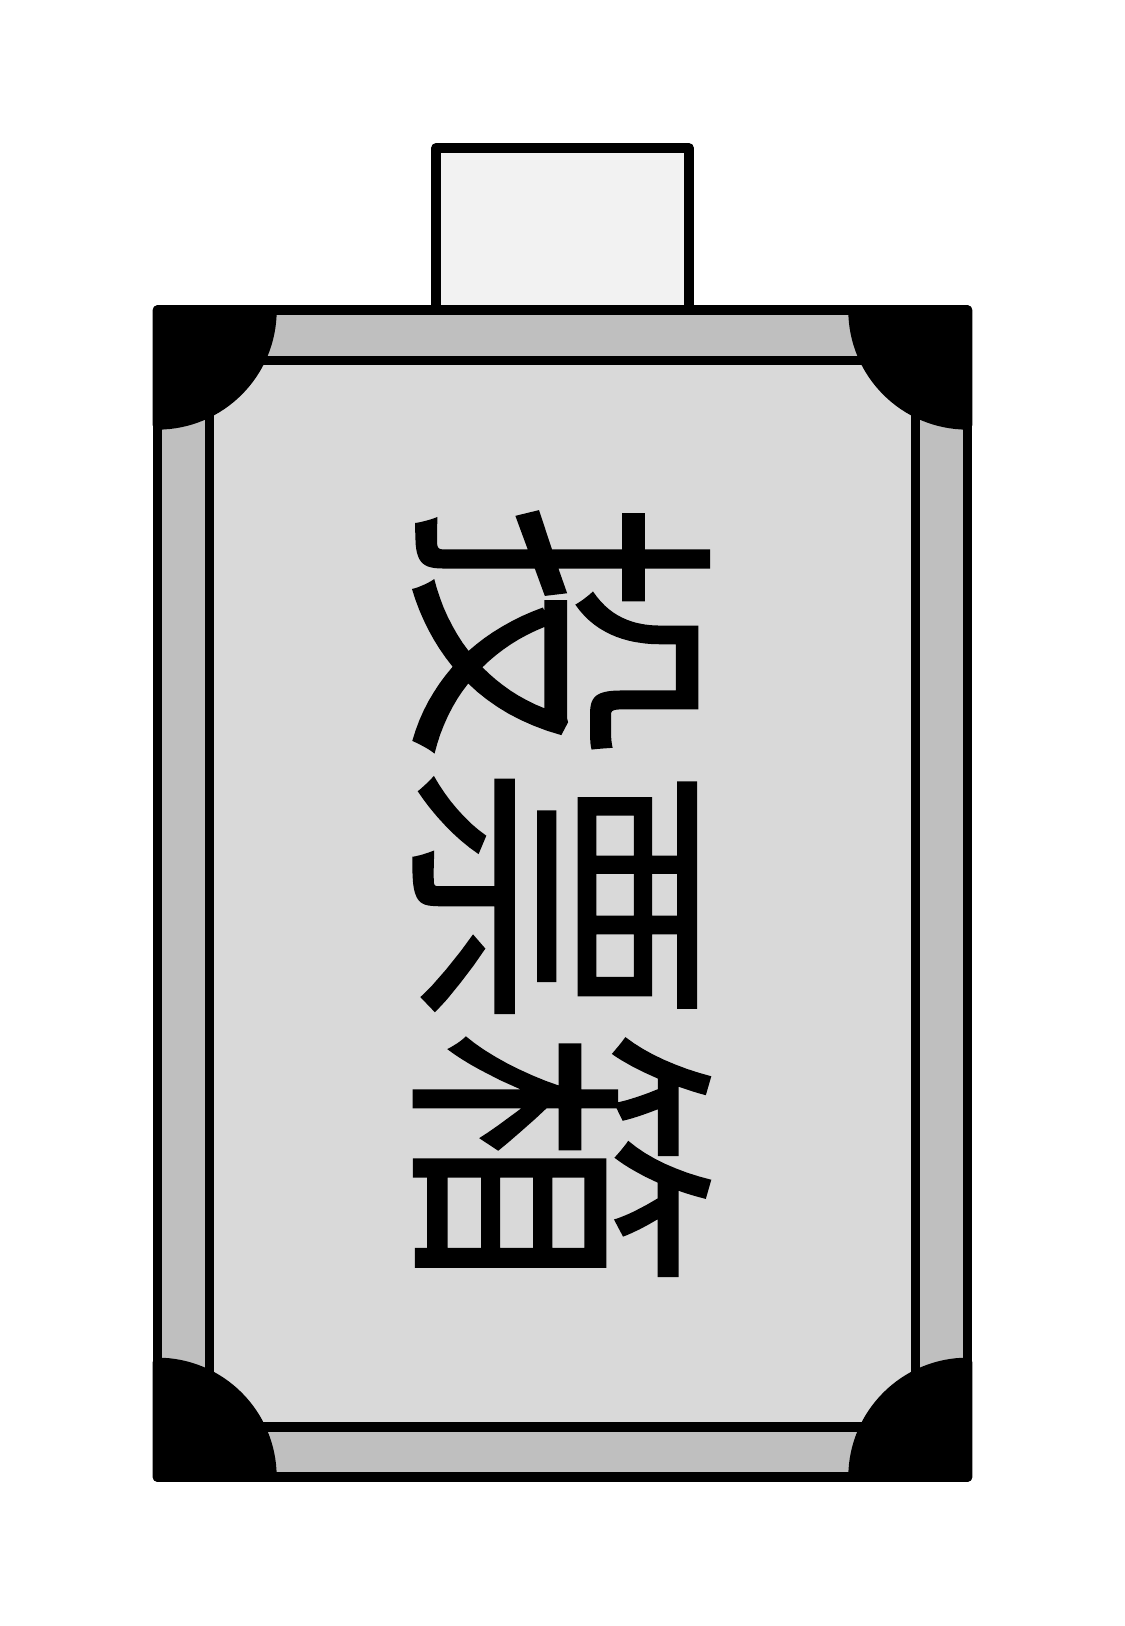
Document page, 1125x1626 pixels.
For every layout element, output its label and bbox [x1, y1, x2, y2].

text_box [156, 147, 968, 1478]
